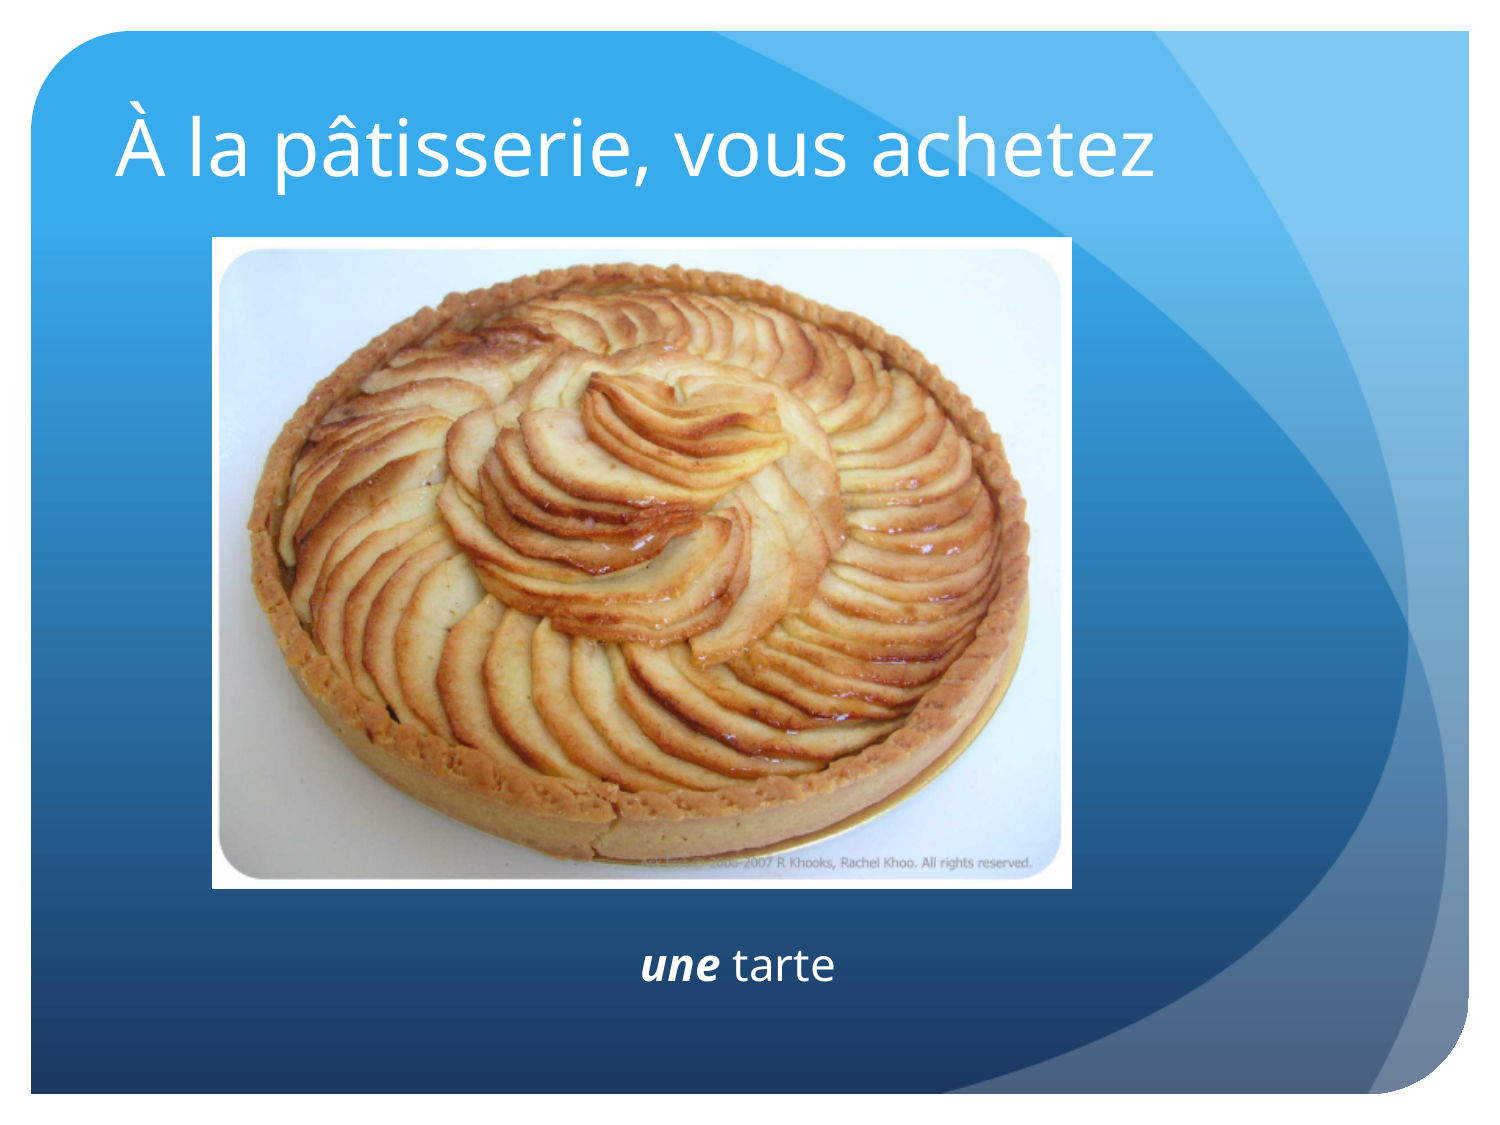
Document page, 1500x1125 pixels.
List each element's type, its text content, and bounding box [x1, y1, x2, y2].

picture [24, 30, 1473, 1094]
title À la pâtisserie, vous achetez [100, 37, 1438, 200]
list une tarte [100, 928, 1376, 1042]
